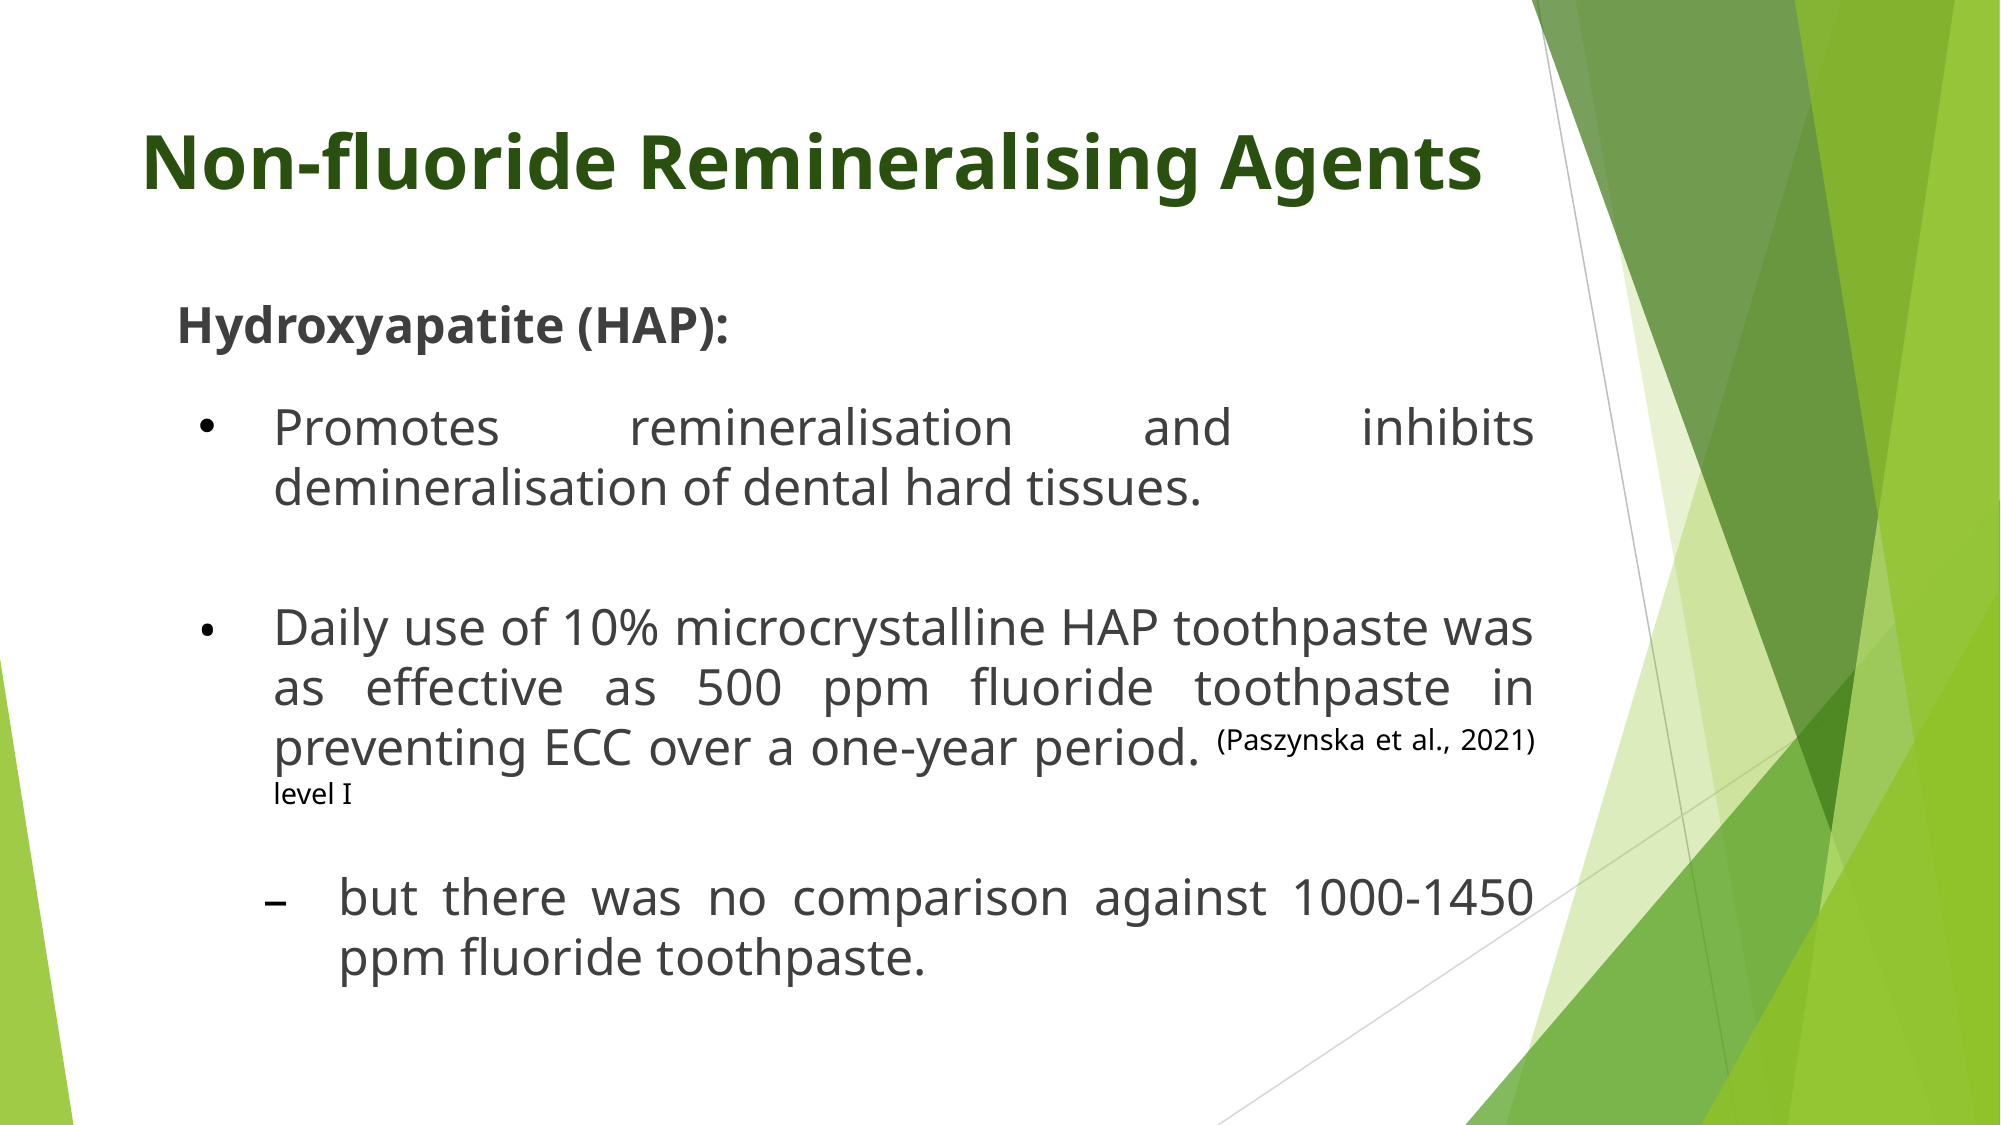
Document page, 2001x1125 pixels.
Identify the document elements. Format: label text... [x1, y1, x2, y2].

list Hydroxyapatite (HAP): Promotes remineralisation and inhibits demineralisation of dental hard tissues. Daily use of 10% microcrystalline HAP toothpaste was as effective as 500 ppm fluoride toothpaste in preventing ECC over a one-year period. (Paszynska et al., 2021) level I but there was no comparison against 1000-1450 ppm fluoride toothpaste. [125, 244, 1551, 1096]
title Non-fluoride Remineralising Agents [125, 45, 1675, 274]
